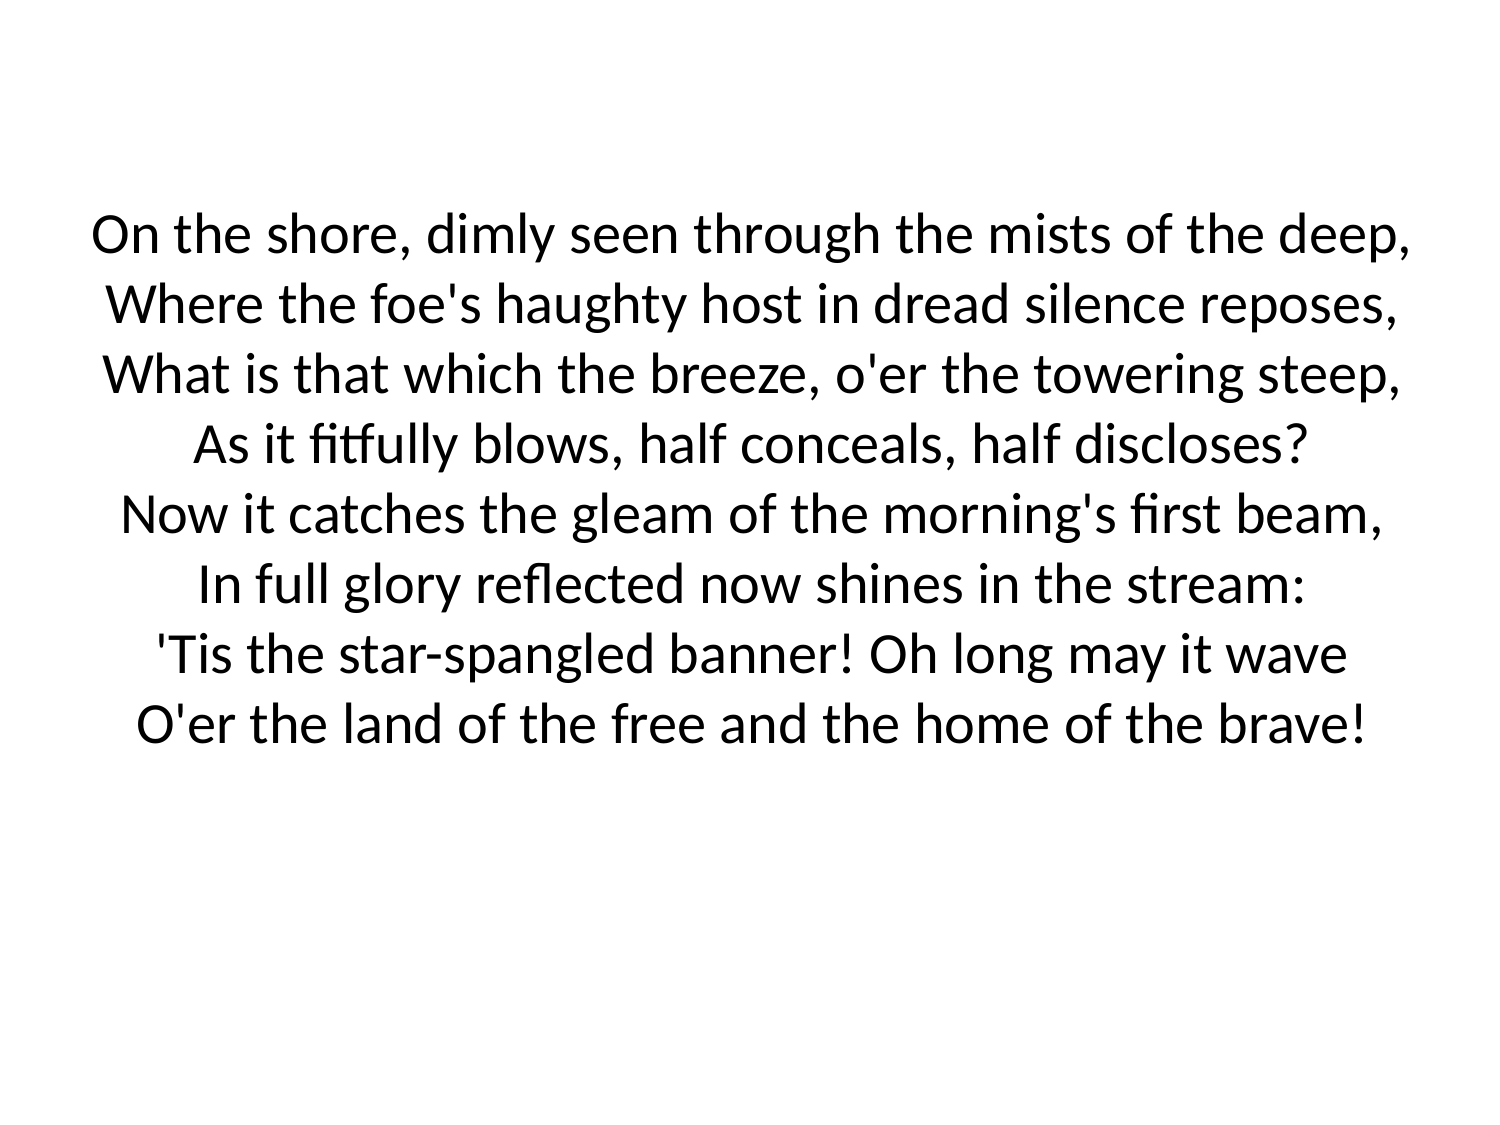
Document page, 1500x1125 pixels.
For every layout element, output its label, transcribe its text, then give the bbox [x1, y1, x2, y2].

text_box On the shore, dimly seen through the mists of the deep, Where the foe's haughty host in dread silence reposes, What is that which the breeze, o'er the towering steep, As it fitfully blows, half conceals, half discloses? Now it catches the gleam of the morning's first beam, In full glory reflected now shines in the stream: 'Tis the star-spangled banner! Oh long may it wave O'er the land of the free and the home of the brave! [2, 187, 1500, 972]
